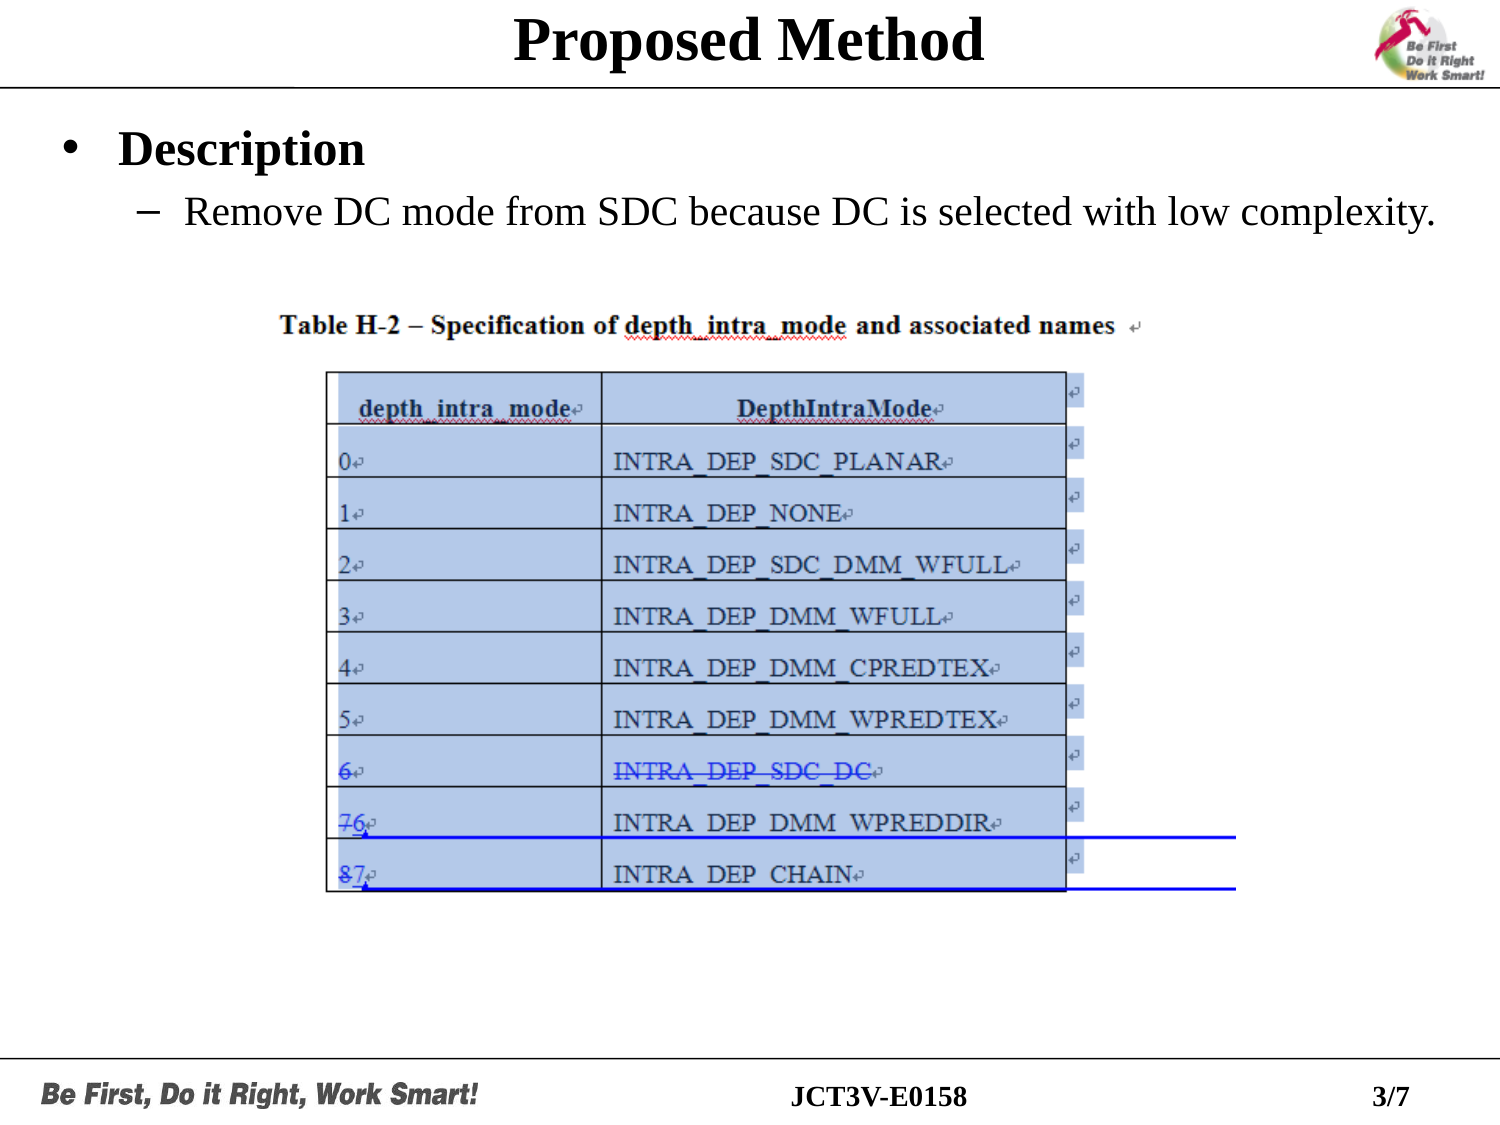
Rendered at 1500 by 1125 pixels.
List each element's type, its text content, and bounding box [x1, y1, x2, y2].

text_box JCT3V-E0158 [632, 1065, 983, 1125]
slide_number 3/7 [1074, 1065, 1425, 1125]
picture [1426, 5, 1489, 83]
title Proposed Method [74, 1, 1426, 108]
list Description Remove DC mode from SDC because DC is selected with low complexity. [46, 108, 1454, 1032]
picture [140, 280, 1237, 966]
picture [41, 1082, 478, 1109]
